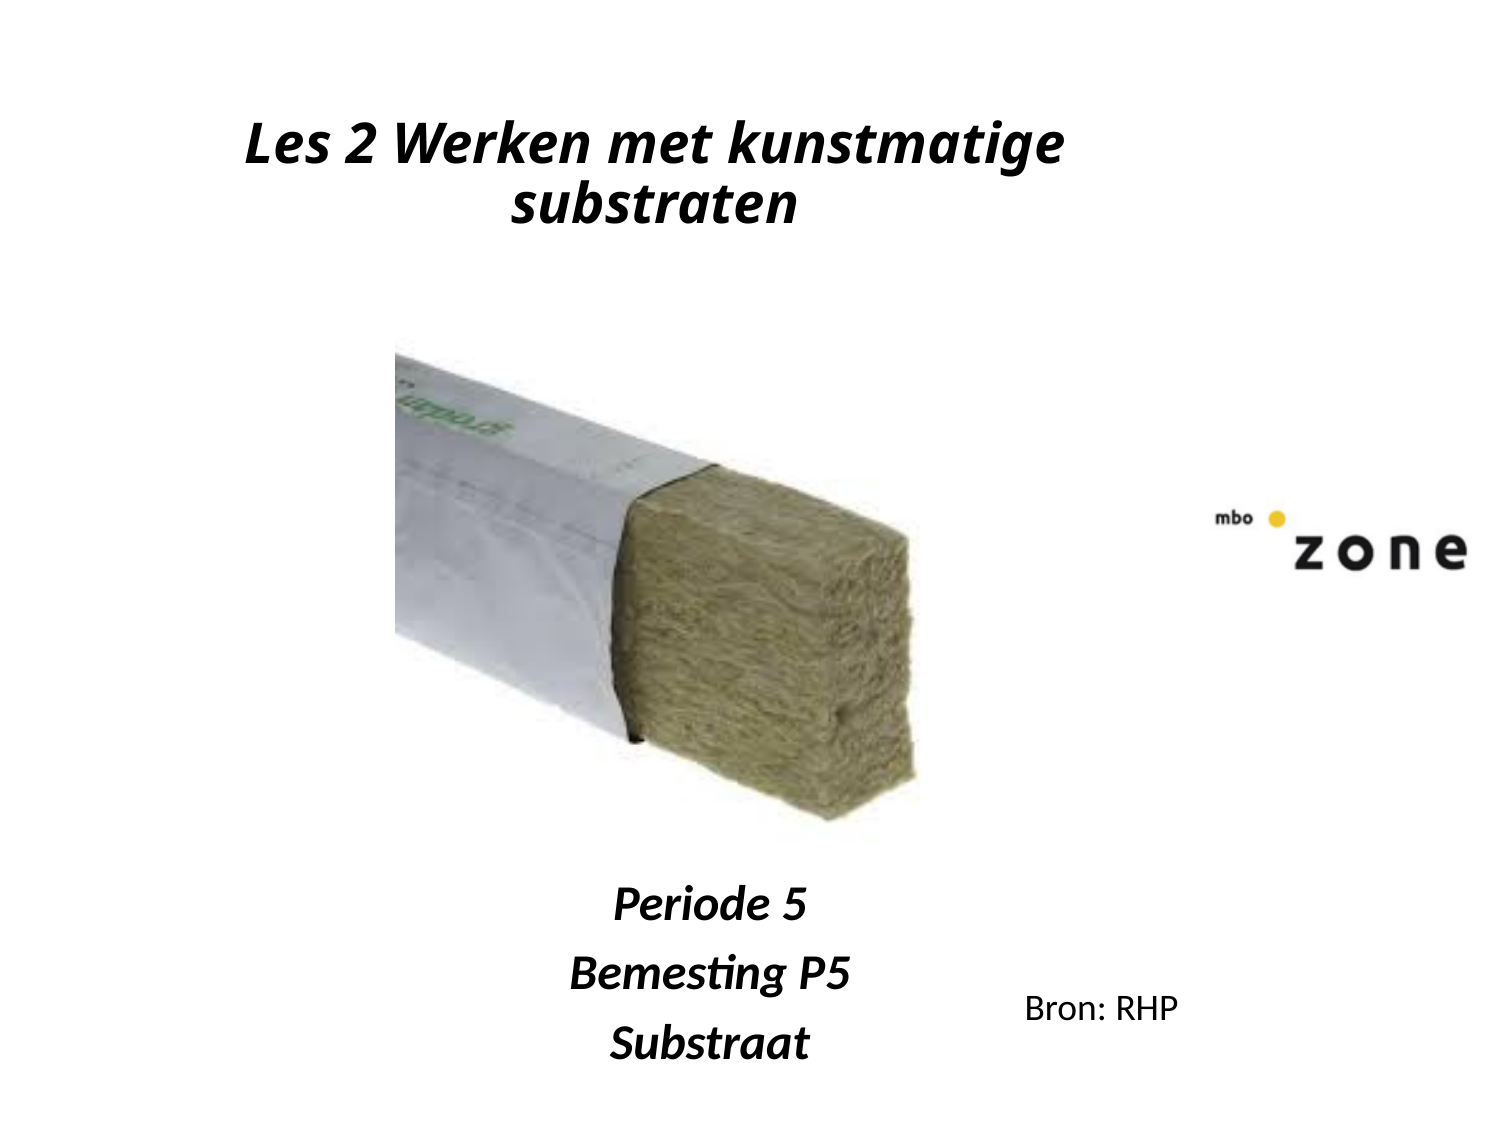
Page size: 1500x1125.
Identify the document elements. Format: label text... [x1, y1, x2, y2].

subtitle Periode 5 Bemesting P5 Substraat [147, 869, 1273, 1125]
picture [1198, 467, 1489, 601]
text_box Bron: RHP [1009, 975, 1459, 1036]
picture [395, 278, 963, 846]
title Les 2 Werken met kunstmatige substraten [112, 101, 1199, 244]
